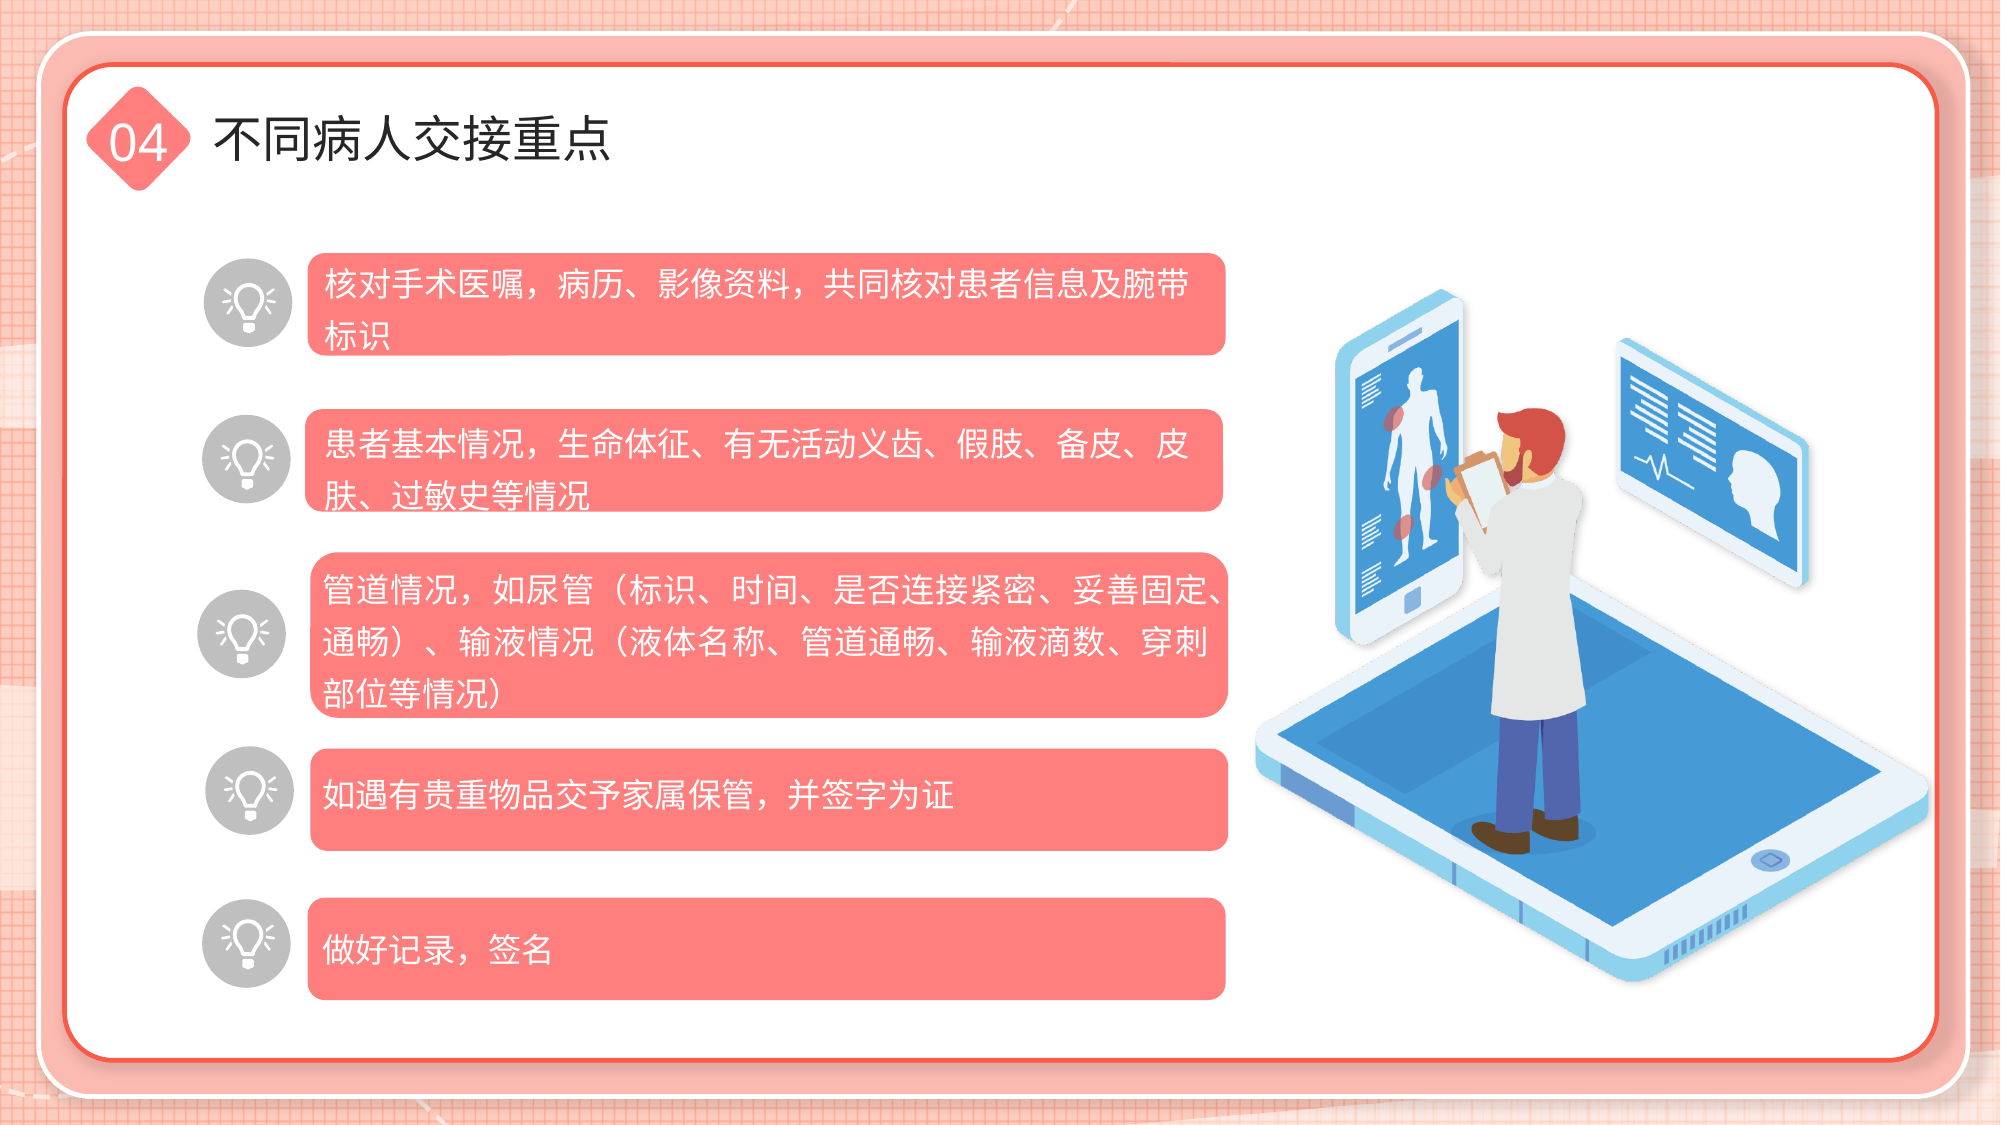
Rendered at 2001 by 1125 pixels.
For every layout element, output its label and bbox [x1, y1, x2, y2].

text_box [94, 96, 622, 181]
text_box [203, 243, 1226, 359]
text_box [202, 897, 1226, 1001]
text_box [197, 550, 1229, 718]
text_box [202, 403, 1226, 519]
text_box [205, 746, 1229, 852]
picture [0, 0, 2000, 1125]
